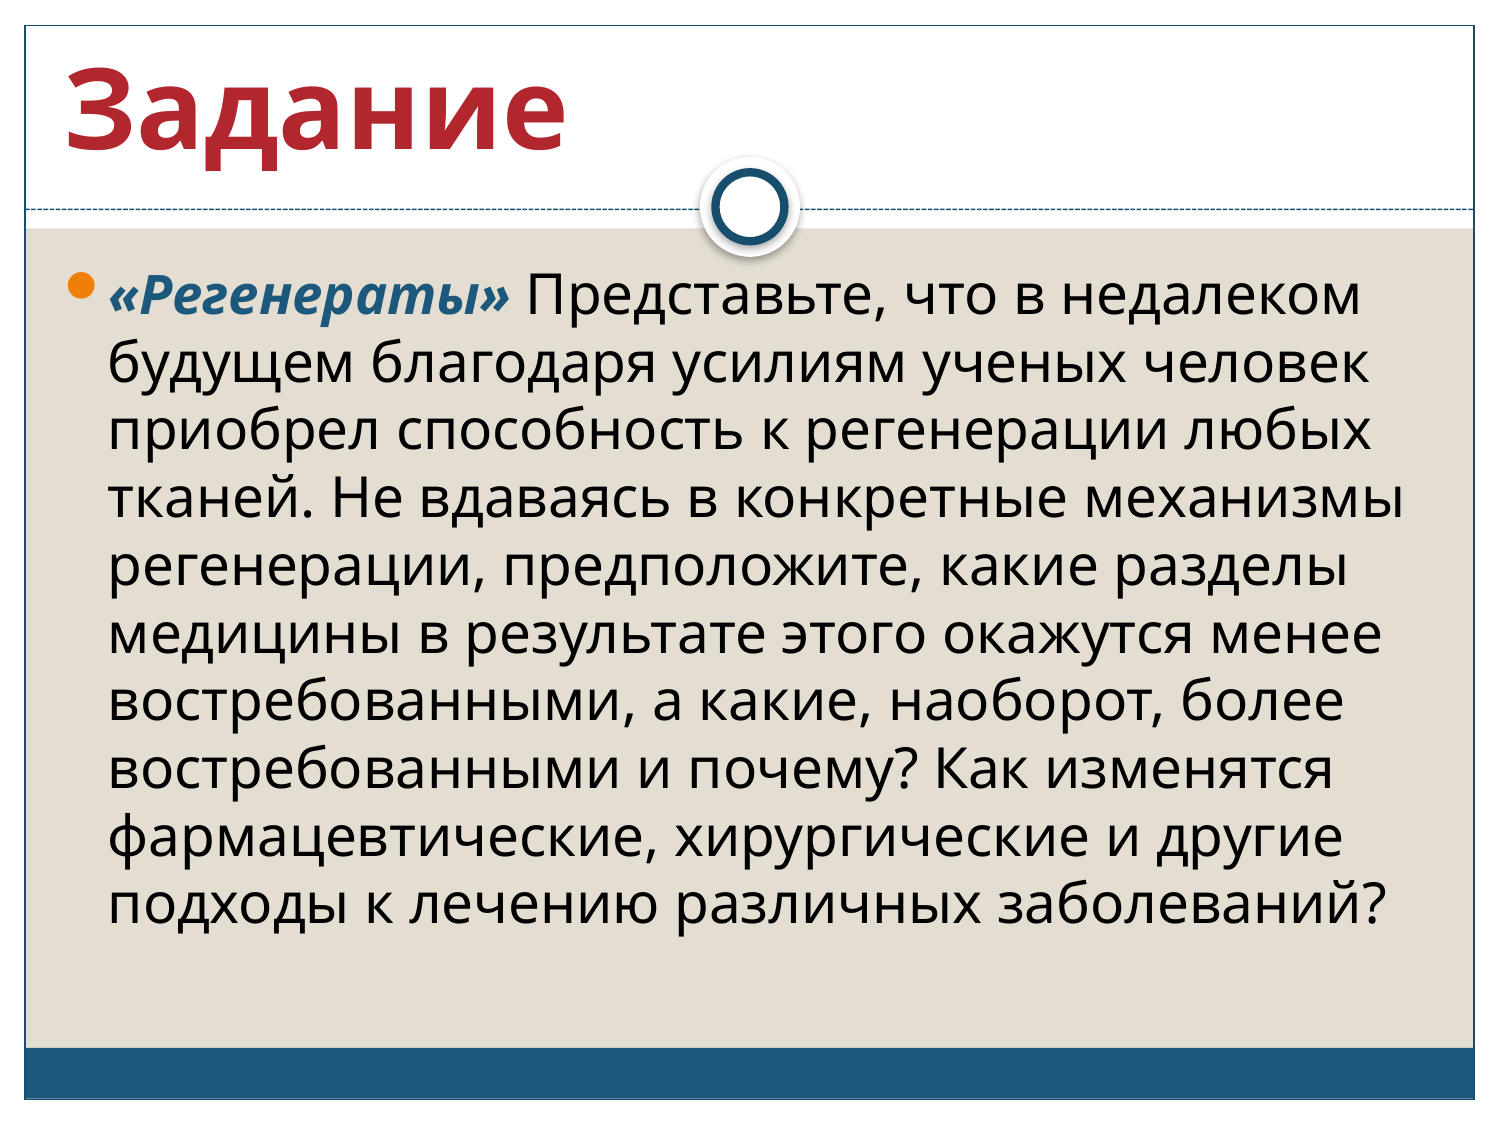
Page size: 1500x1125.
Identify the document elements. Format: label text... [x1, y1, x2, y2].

title Задание [0, 54, 1016, 179]
list «Регенераты» Представьте, что в недалеком будущем благодаря усилиям ученых человек приобрел способность к регенерации любых тканей. Не вдаваясь в конкретные механизмы регенерации, предположите, какие разделы медицины в результате этого окажутся менее востребованными, а какие, наоборот, более востребованными и почему? Как изменятся фармацевтические, хирургические и другие подходы к лечению различных заболеваний? [49, 250, 1445, 1001]
